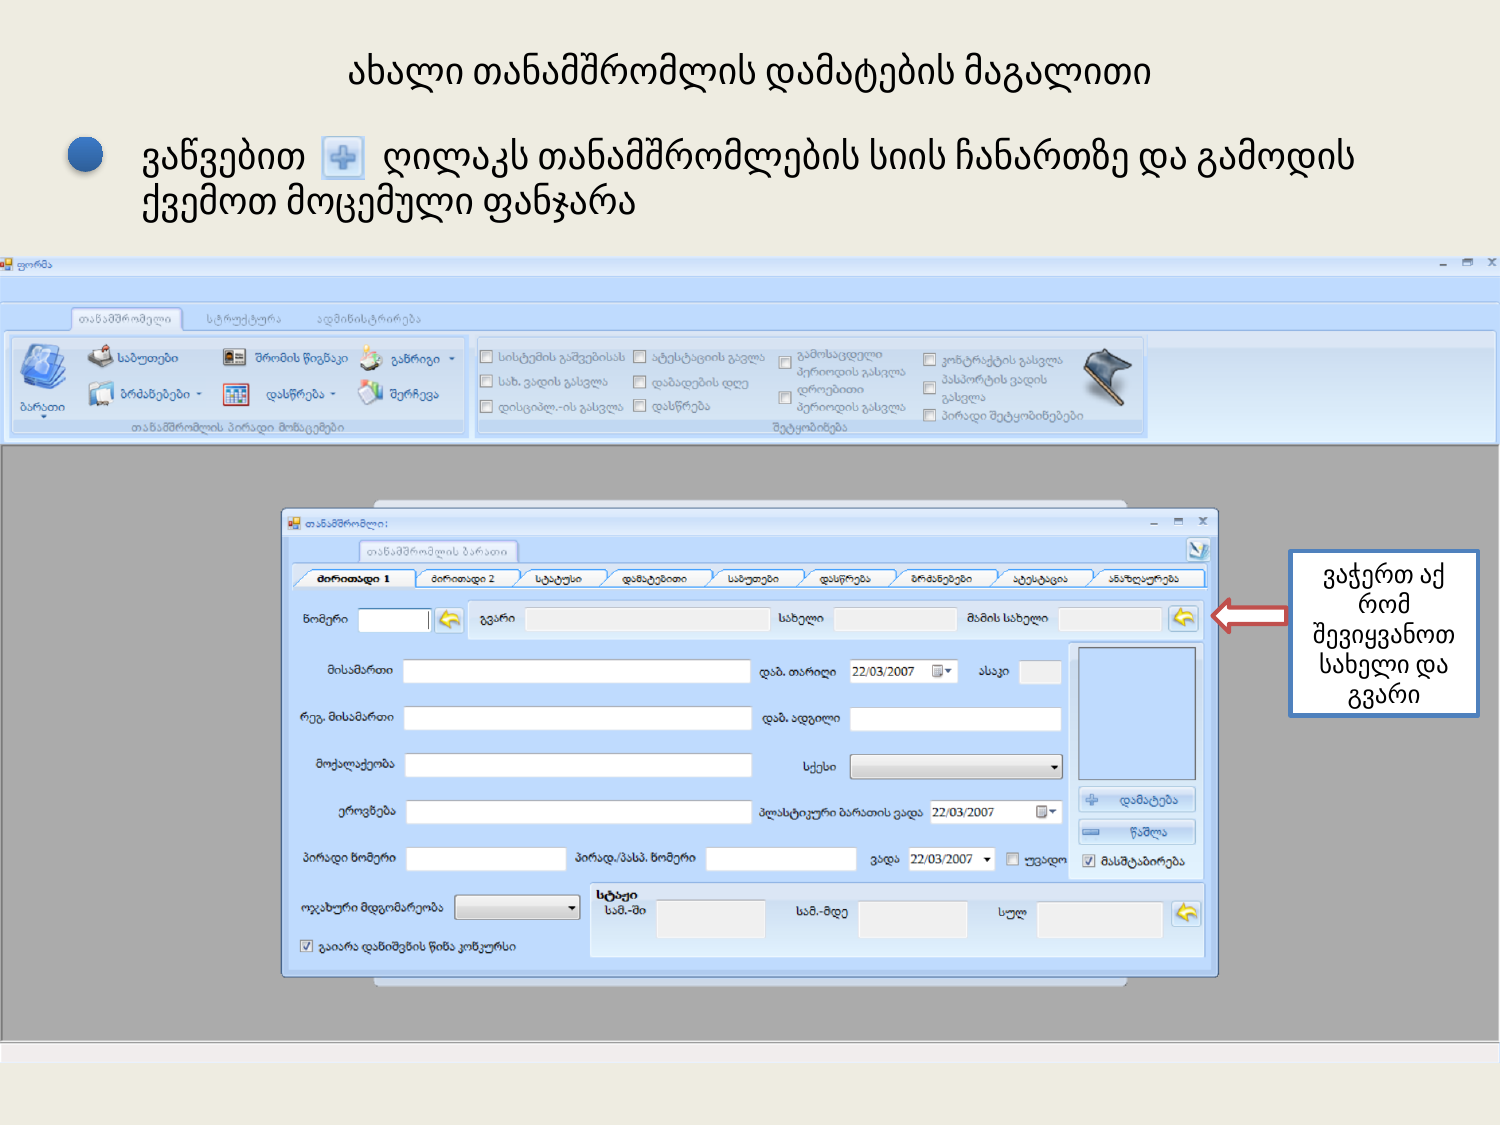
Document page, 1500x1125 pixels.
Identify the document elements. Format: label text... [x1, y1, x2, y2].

text_box ვაწვებით ღილაკს თანამშრომლების სიის ჩანართზე და გამოდის ქვემოთ მოცემული ფანჯარა [126, 124, 1463, 230]
text_box [67, 136, 104, 172]
picture [320, 136, 366, 180]
picture [0, 255, 1500, 1063]
text_box ახალი თანამშრომლის დამატების მაგალითი [81, 39, 1418, 100]
